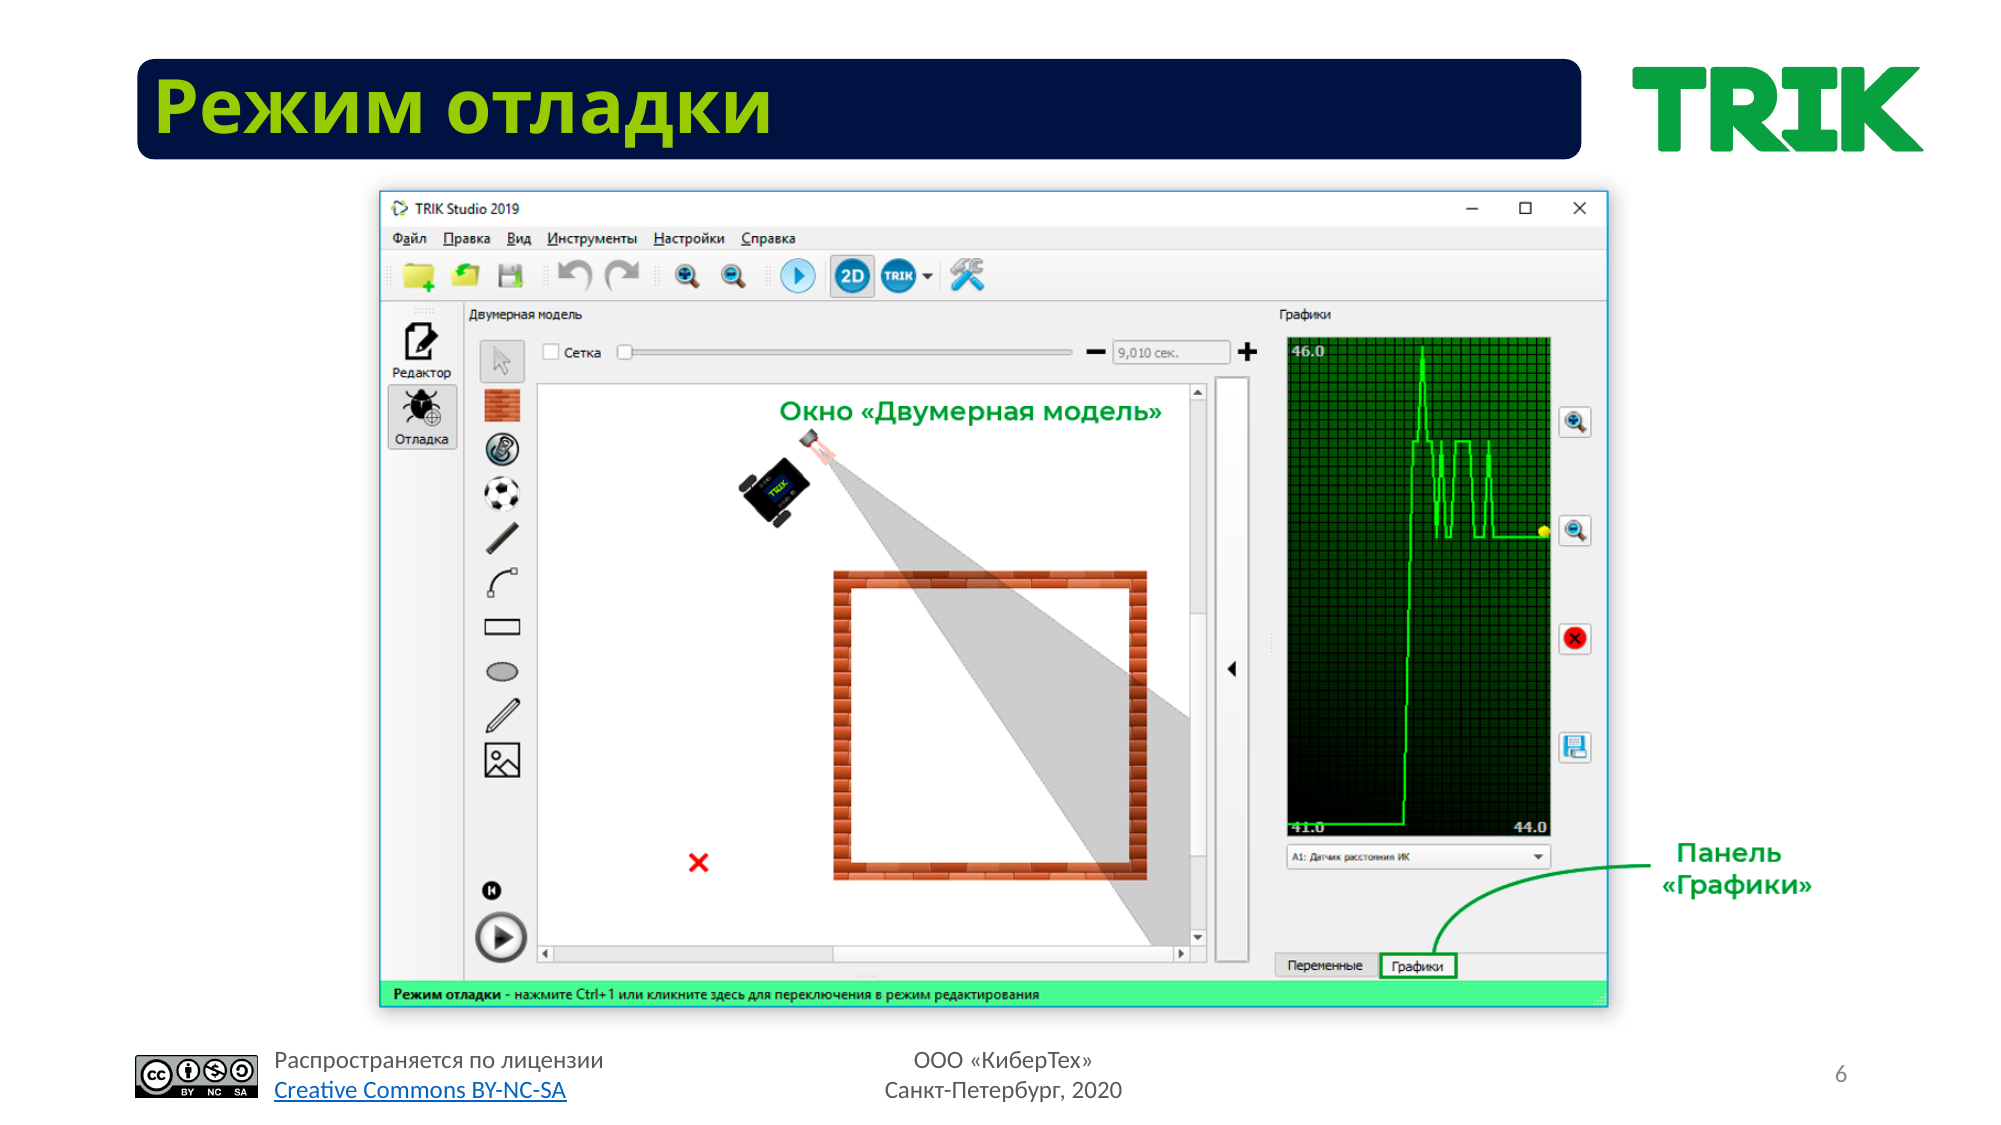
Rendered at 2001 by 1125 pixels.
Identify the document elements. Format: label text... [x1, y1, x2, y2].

title Режим отладки [137, 61, 1582, 163]
picture [135, 1055, 258, 1098]
picture [163, 172, 1837, 1033]
slide_number 6 [1412, 1042, 1863, 1103]
picture [1631, 64, 1924, 154]
